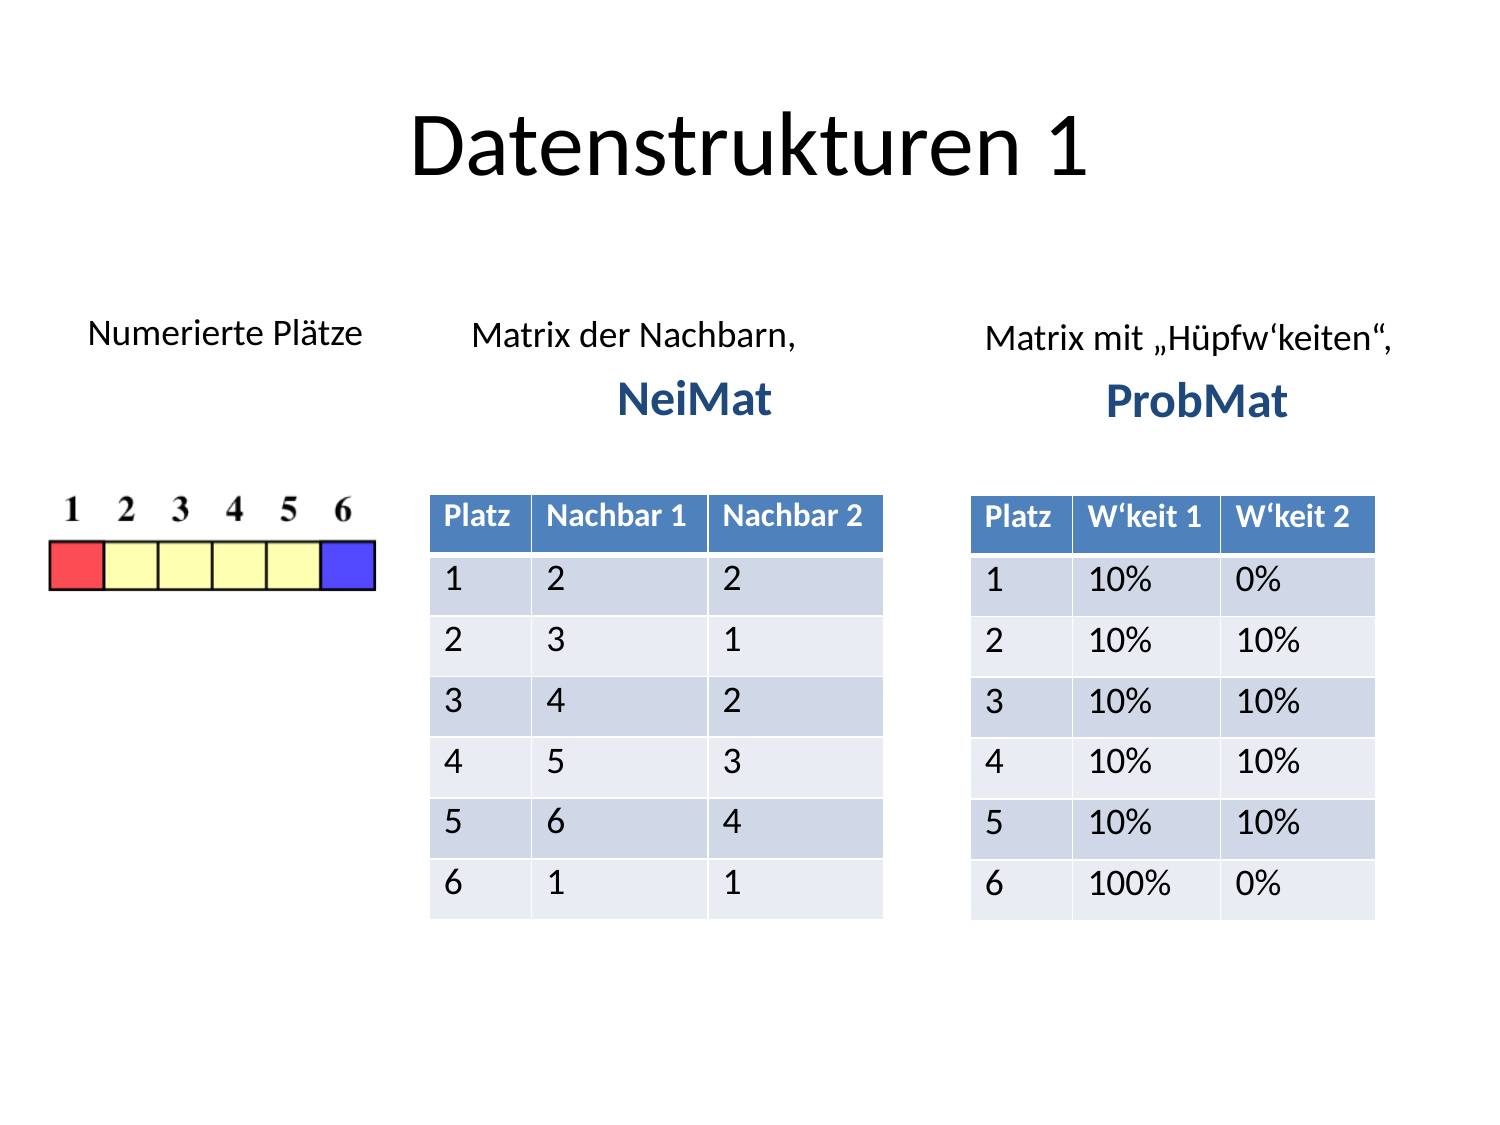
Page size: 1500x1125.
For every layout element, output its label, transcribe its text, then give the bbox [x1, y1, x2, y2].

table_cell 6 [532, 799, 707, 858]
table_header Platz [453, 495, 531, 552]
table_cell 3 [709, 738, 883, 797]
table_cell 6 [430, 860, 531, 919]
table_cell 0% [1221, 861, 1375, 920]
table_cell 1 [430, 558, 531, 615]
table_cell 4 [430, 738, 531, 797]
table_header W‘keit 1 [1073, 496, 1220, 553]
table_header W‘keit 2 [1221, 496, 1375, 553]
table_cell 2 [430, 617, 531, 676]
text_box Matrix mit „Hüpfw‘keiten“, ProbMat [969, 305, 1425, 480]
table_cell 3 [971, 678, 1072, 737]
table_cell 3 [430, 677, 531, 736]
table_cell 100% [1073, 861, 1220, 920]
table_cell 10% [1073, 800, 1220, 859]
table_cell 2 [709, 558, 883, 615]
table_cell 4 [532, 677, 707, 736]
table_cell 2 [709, 677, 883, 736]
table_cell 10% [1221, 739, 1375, 798]
table_cell 0% [1221, 558, 1375, 616]
table_cell 1 [532, 860, 707, 919]
table_cell 10% [1073, 617, 1220, 676]
table_cell 10% [1221, 617, 1375, 676]
table_cell 10% [1073, 739, 1220, 798]
table_cell 5 [971, 800, 1072, 859]
table_cell 1 [709, 617, 883, 676]
table_cell 5 [532, 738, 707, 797]
table_cell 6 [971, 861, 1072, 920]
table_cell 3 [532, 617, 707, 676]
table_cell 5 [430, 799, 531, 858]
table_cell 1 [971, 558, 1072, 616]
table_header Platz [971, 496, 1072, 553]
title Datenstrukturen 1 [75, 45, 1425, 233]
table_cell 10% [1221, 678, 1375, 737]
table_cell 2 [971, 617, 1072, 676]
table_header Nachbar 1 [532, 495, 707, 552]
table_cell 4 [971, 739, 1072, 798]
text_box Matrix der Nachbarn, NeiMat [456, 302, 927, 478]
table_cell 10% [1073, 558, 1220, 616]
table_cell 10% [1073, 678, 1220, 737]
table_cell 2 [532, 558, 707, 615]
table_cell 10% [1221, 800, 1375, 859]
table_header Nachbar 2 [709, 495, 883, 552]
table_cell 4 [709, 799, 883, 858]
table_cell 1 [709, 860, 883, 919]
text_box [47, 300, 448, 593]
